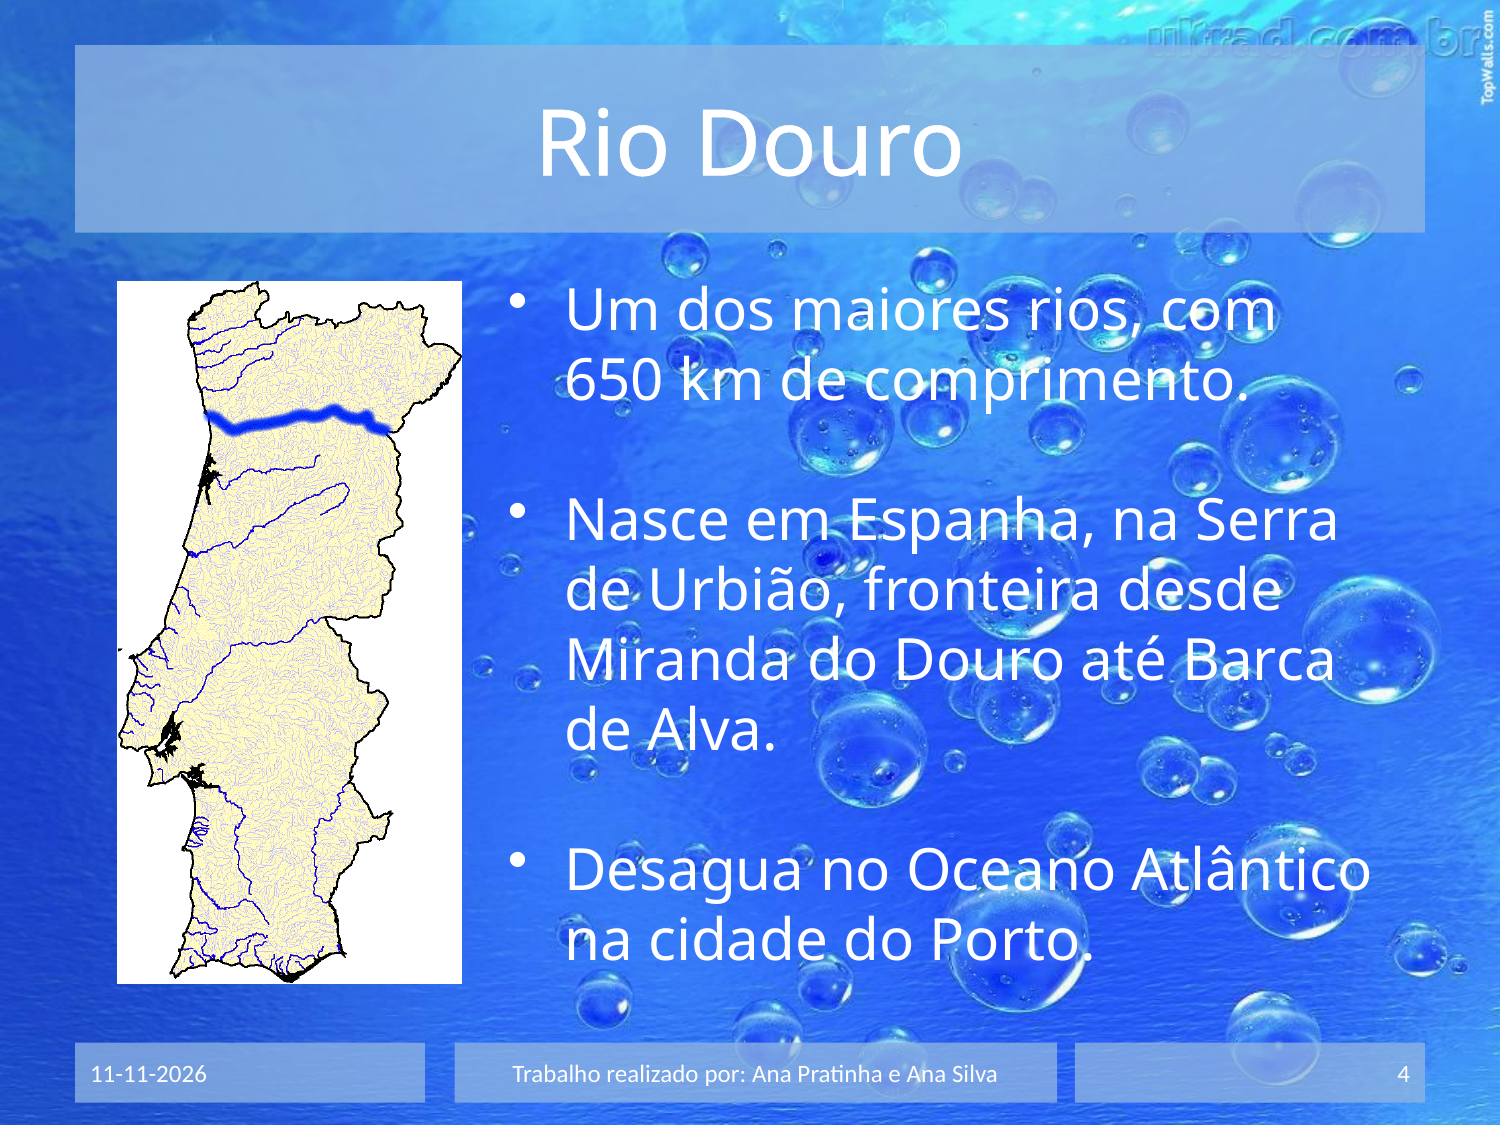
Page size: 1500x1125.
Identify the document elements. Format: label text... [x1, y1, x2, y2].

footer Trabalho realizado por: Ana Pratinha e Ana Silva [454, 1042, 1058, 1103]
slide_number 4 [1074, 1042, 1425, 1103]
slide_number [75, 1042, 425, 1103]
text_box Um dos maiores rios, com 650 km de comprimento. Nasce em Espanha, na Serra de Urbião, fronteira desde Miranda do Douro até Barca de Alva. Desagua no Oceano Atlântico na cidade do Porto. [492, 264, 1404, 707]
title Rio Douro [75, 45, 1425, 233]
picture [0, 0, 1500, 1125]
